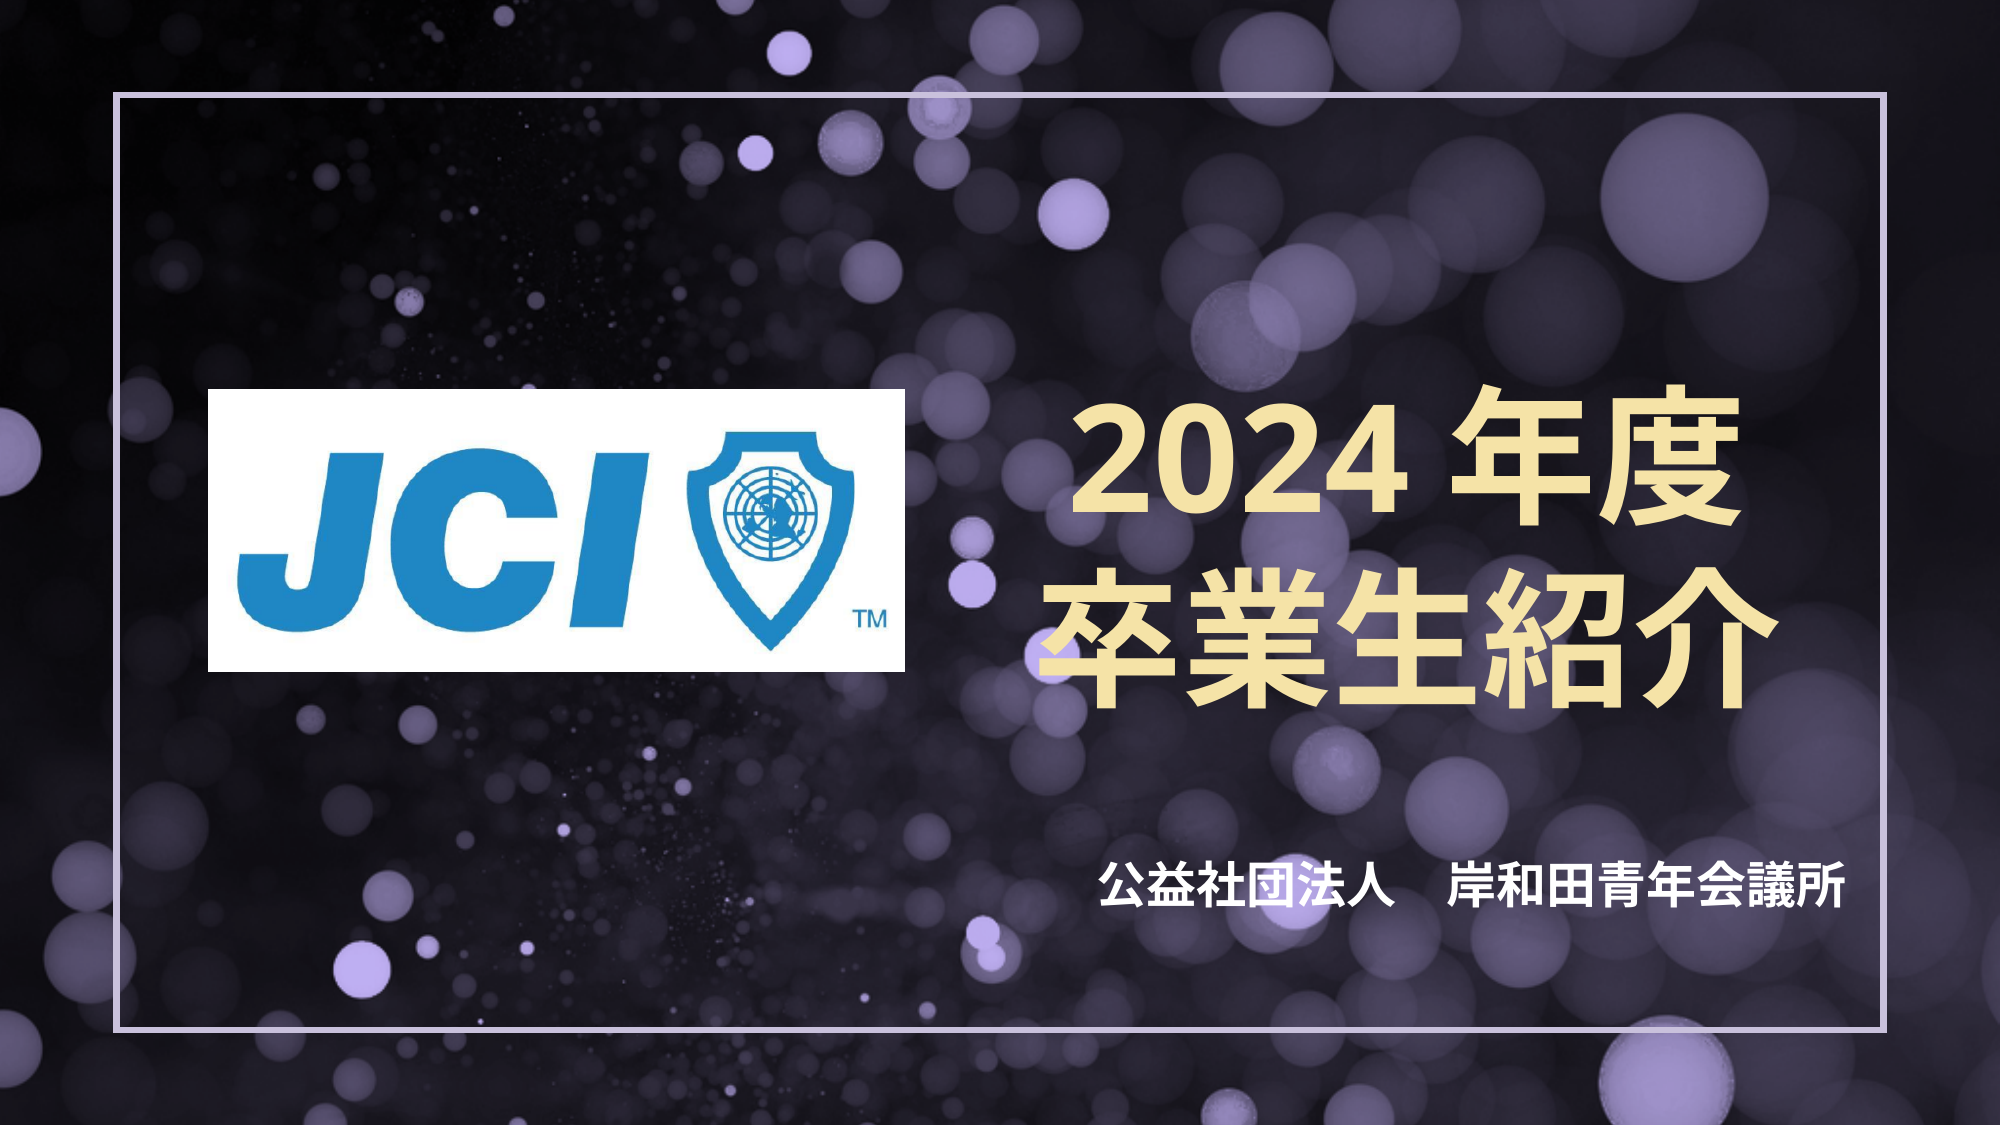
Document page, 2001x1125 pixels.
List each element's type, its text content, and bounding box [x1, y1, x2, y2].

list 2024年度 卒業生紹介 [999, 375, 1815, 725]
title 公益社団法人 岸和田青年会議所 [1078, 849, 1865, 925]
picture [208, 389, 905, 672]
